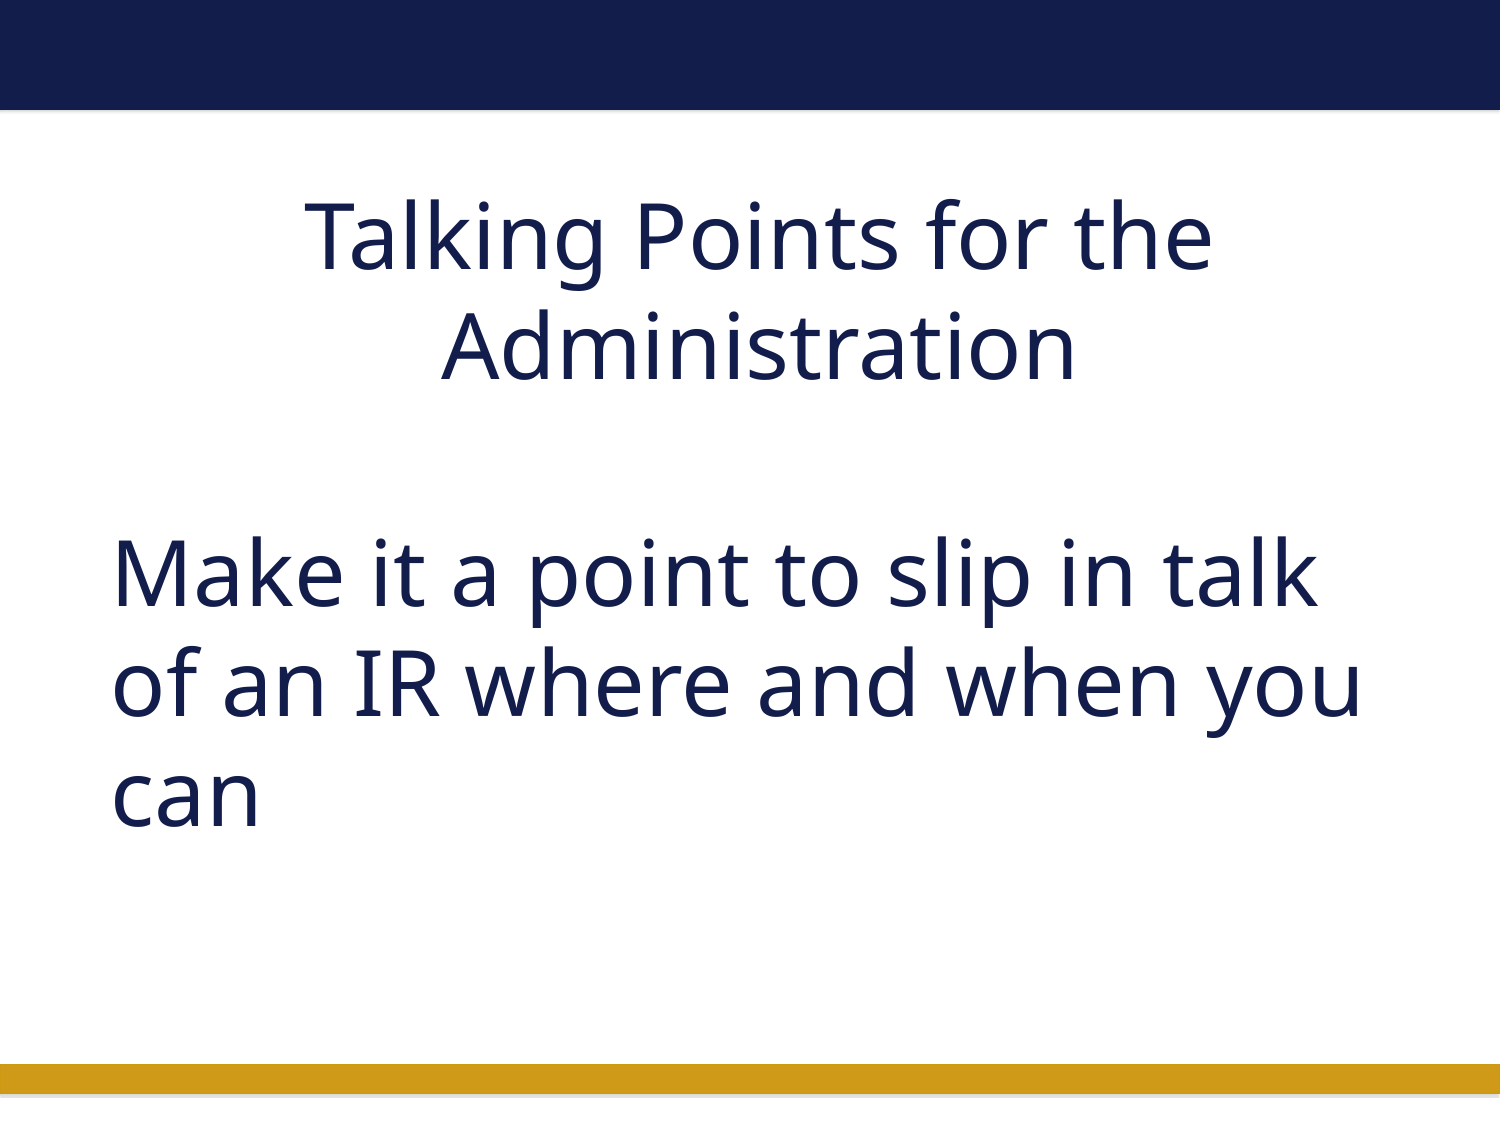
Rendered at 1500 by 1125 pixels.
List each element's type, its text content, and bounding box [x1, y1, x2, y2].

list Make it a point to slip in talk of an IR where and when you can [95, 507, 1425, 868]
title Talking Points for the Administration [95, 173, 1425, 402]
